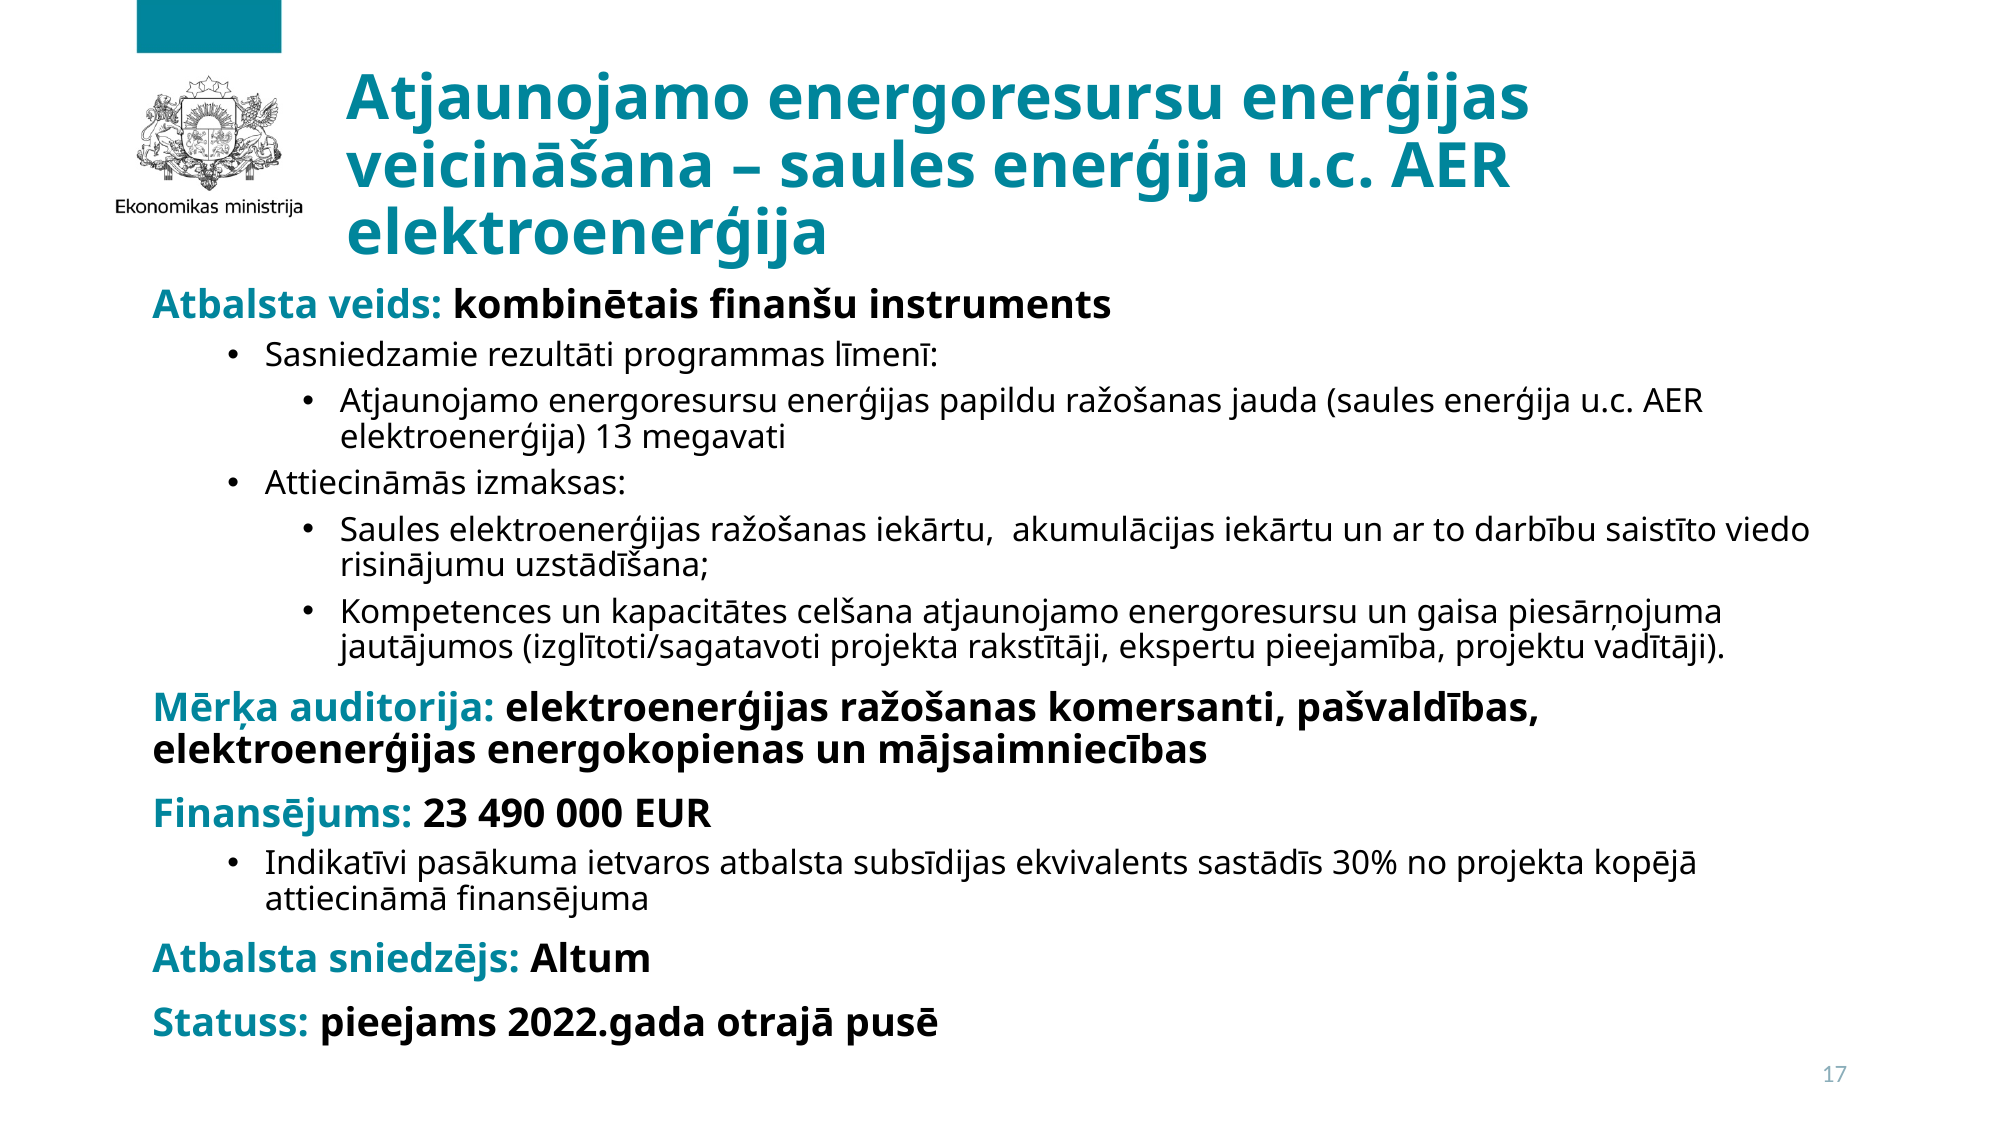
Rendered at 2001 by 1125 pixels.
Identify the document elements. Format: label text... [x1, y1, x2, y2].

slide_number 17 [1412, 1042, 1863, 1103]
title Atjaunojamo energoresursu enerģijas veicināšana – saules enerģija u.c. AER elektroenerģija [331, 56, 1863, 277]
picture [64, 0, 354, 322]
list Atbalsta veids: kombinētais finanšu instruments Sasniedzamie rezultāti programmas līmenī: Atjaunojamo energoresursu enerģijas papildu ražošanas jauda (saules enerģija u.c. AER elektroenerģija) 13 megavati Attiecināmās izmaksas: Saules elektroenerģijas ražošanas iekārtu, akumulācijas iekārtu un ar to darbību saistīto viedo risinājumu uzstādīšana; Kompetences un kapacitātes celšana atjaunojamo energoresursu un gaisa piesārņojuma jautājumos (izglītoti/sagatavoti projekta rakstītāji, ekspertu pieejamība, projektu vadītāji). Mērķa auditorija: elektroenerģijas ražošanas komersanti, pašvaldības, elektroenerģijas energokopienas un mājsaimniecības Finansējums: 23 490 000 EUR Indikatīvi pasākuma ietvaros atbalsta subsīdijas ekvivalents sastādīs 30% no projekta kopējā attiecināmā finansējuma Atbalsta sniedzējs: Altum Statuss: pieejams 2022.gada otrajā pusē [137, 277, 1863, 1103]
